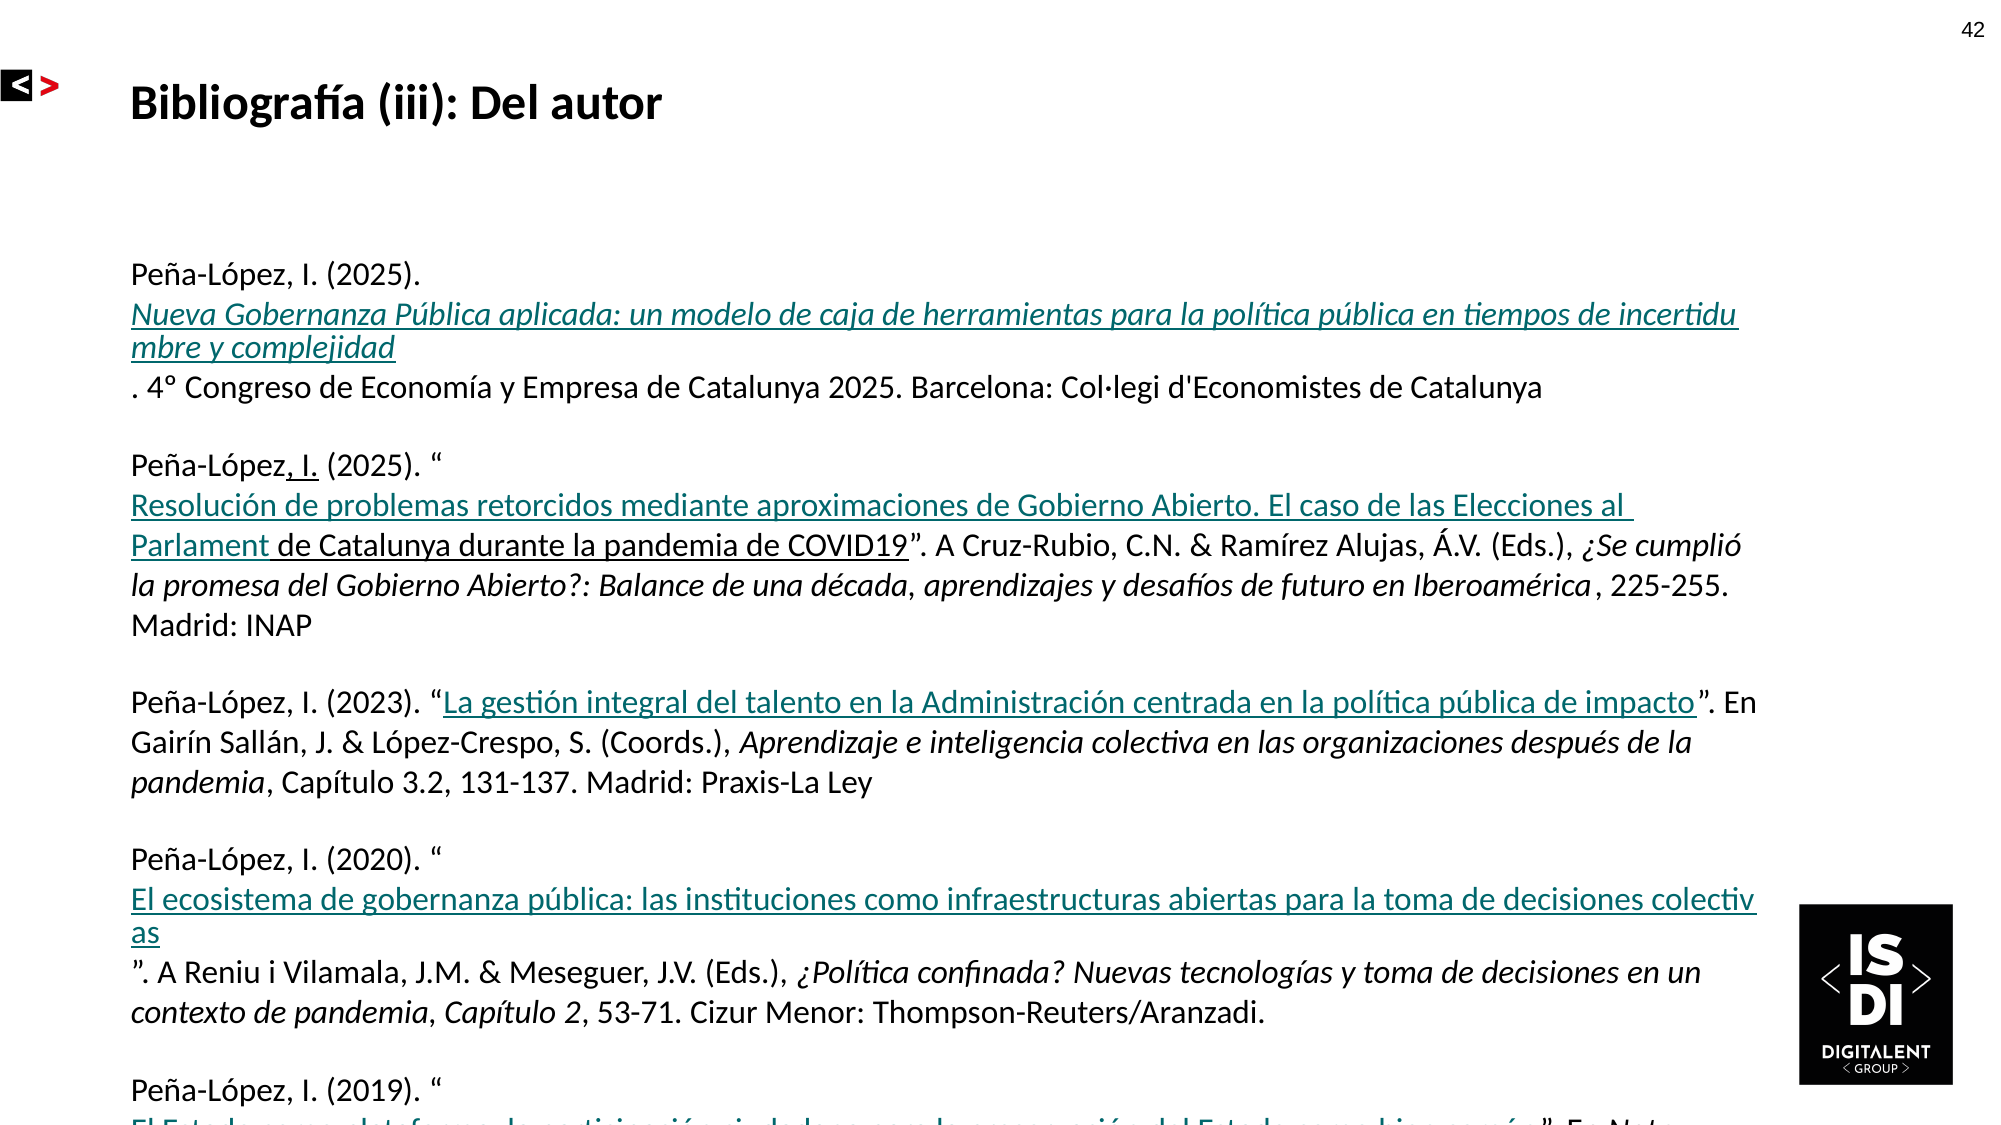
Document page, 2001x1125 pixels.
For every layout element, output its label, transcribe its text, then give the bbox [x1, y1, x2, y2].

title Bibliografía (iii): Del autor [115, 37, 1888, 137]
picture [1797, 902, 1955, 1087]
picture [37, 74, 59, 99]
picture [7, 73, 33, 100]
subtitle Peña-López, I. (2025). Nueva Gobernanza Pública aplicada: un modelo de caja de herramientas para la política pública en tiempos de incertidumbre y complejidad. 4º Congreso de Economía y Empresa de Catalunya 2025. Barcelona: Col·legi d'Economistes de Catalunya Peña-López, I. (2025). “Resolución de problemas retorcidos mediante aproximaciones de Gobierno Abierto. El caso de las Elecciones al Parlament de Catalunya durante la pandemia de COVID19”. A Cruz-Rubio, C.N. & Ramírez Alujas, Á.V. (Eds.), ¿Se cumplió la promesa del Gobierno Abierto?: Balance de una década, aprendizajes y desafíos de futuro en Iberoamérica, 225-255. Madrid: INAP Peña-López, I. (2023). “La gestión integral del talento en la Administración centrada en la política pública de impacto”. En Gairín Sallán, J. & López-Crespo, S. (Coords.), Aprendizaje e inteligencia colectiva en las organizaciones después de la pandemia, Capítulo 3.2, 131-137. Madrid: Praxis-La Ley Peña-López, I. (2020). “El ecosistema de gobernanza pública: las instituciones como infraestructuras abiertas para la toma de decisiones colectivas”. A Reniu i Vilamala, J.M. & Meseguer, J.V. (Eds.), ¿Política confinada? Nuevas tecnologías y toma de decisiones en un contexto de pandemia, Capítulo 2, 53-71. Cizur Menor: Thompson-Reuters/Aranzadi. Peña-López, I. (2019). “El Estado como plataforma: la participación ciudadana para la preservación del Estado como bien común”. En Nota d'Economia, 105, 193-208. Barcelona: Generalitat de Catalunya. [115, 245, 1780, 1041]
